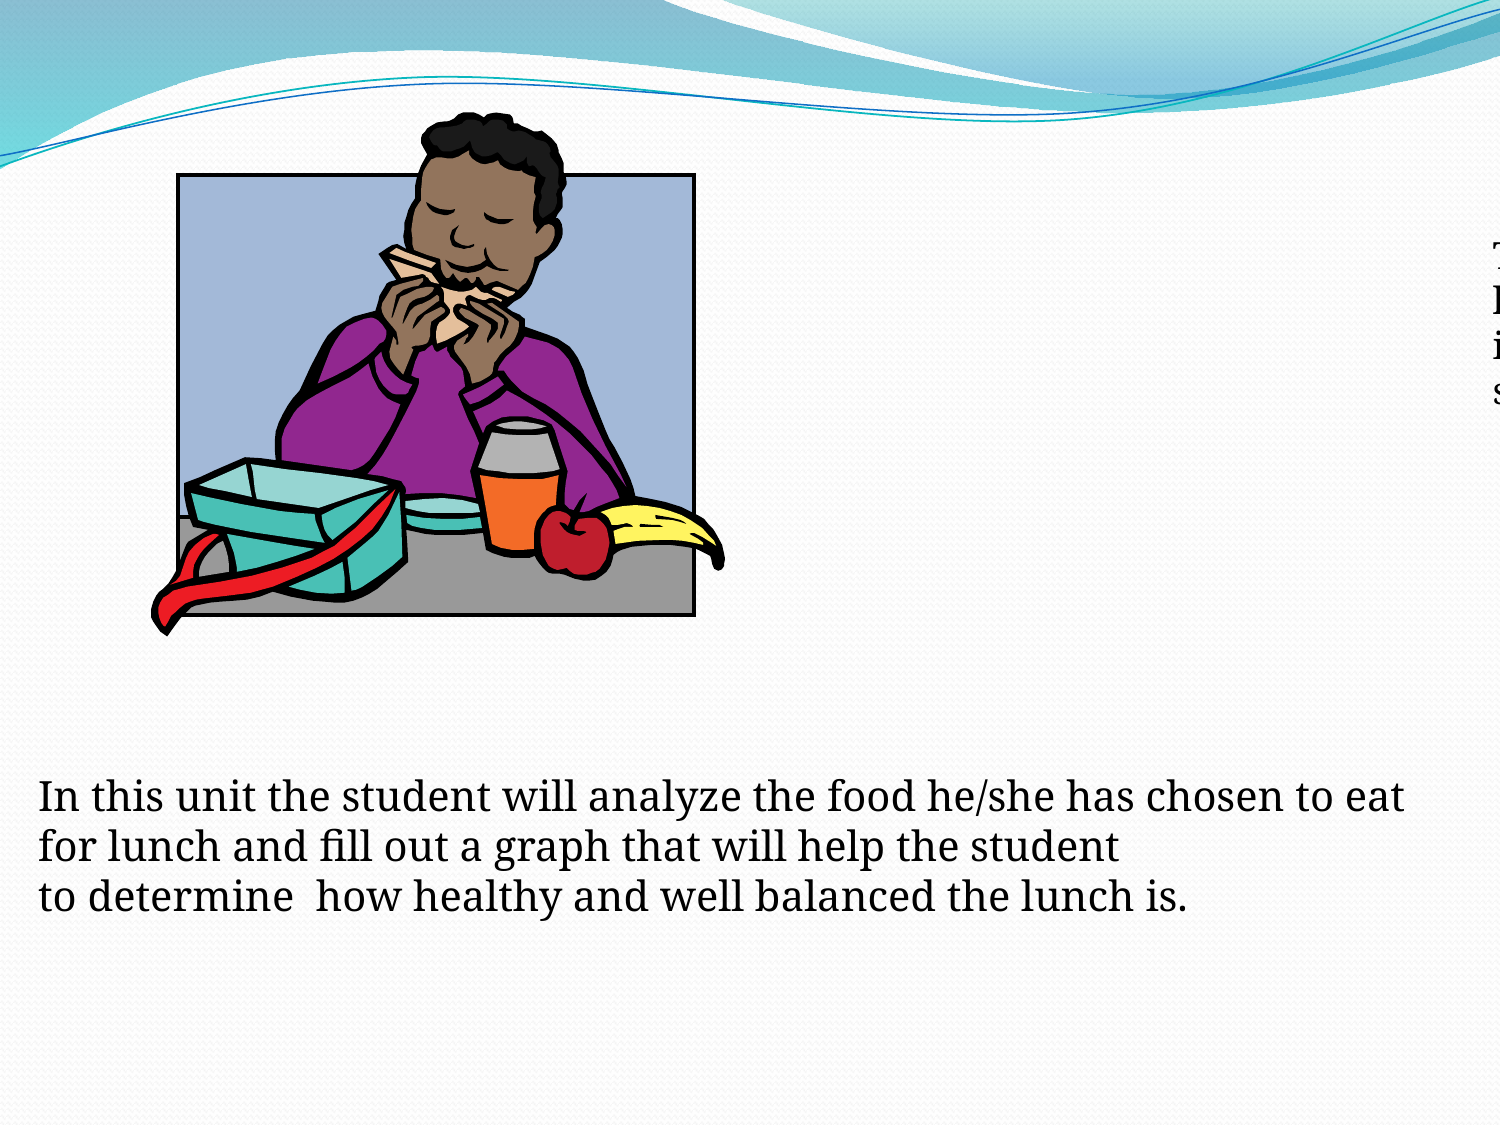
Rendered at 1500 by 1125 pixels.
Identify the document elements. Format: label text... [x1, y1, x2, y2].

text_box In this unit the student will analyze the food he/she has chosen to eat for lunch and fill out a graph that will help the student to determine how healthy and well balanced the lunch is. [23, 762, 1500, 928]
text_box This [1492, 224, 1500, 465]
picture [150, 112, 726, 637]
